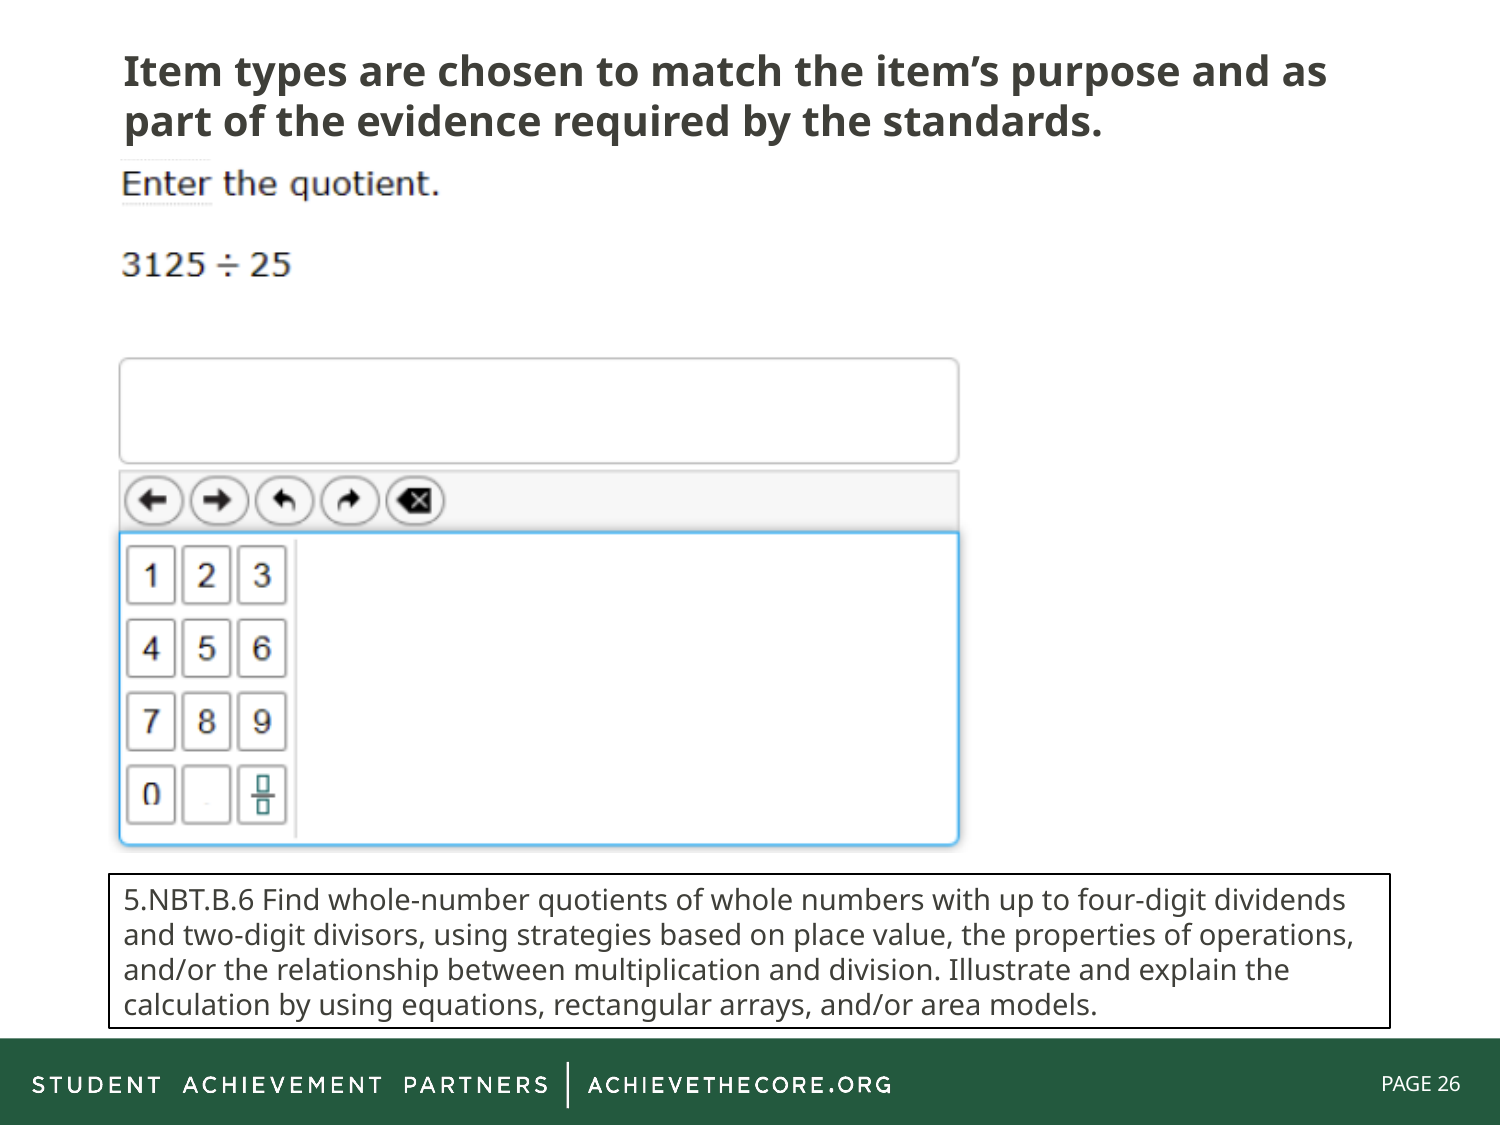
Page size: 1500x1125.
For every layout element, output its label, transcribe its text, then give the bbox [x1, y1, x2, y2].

text_box 5.NBT.B.6 Find whole-number quotients of whole numbers with up to four-digit dividends and two-digit divisors, using strategies based on place value, the properties of operations, and/or the relationship between multiplication and division. Illustrate and explain the calculation by using equations, rectangular arrays, and/or area models. [108, 873, 1390, 1029]
title Item types are chosen to match the item’s purpose and as part of the evidence required by the standards. [108, 29, 1390, 160]
picture [108, 159, 986, 854]
picture [12, 1055, 911, 1112]
